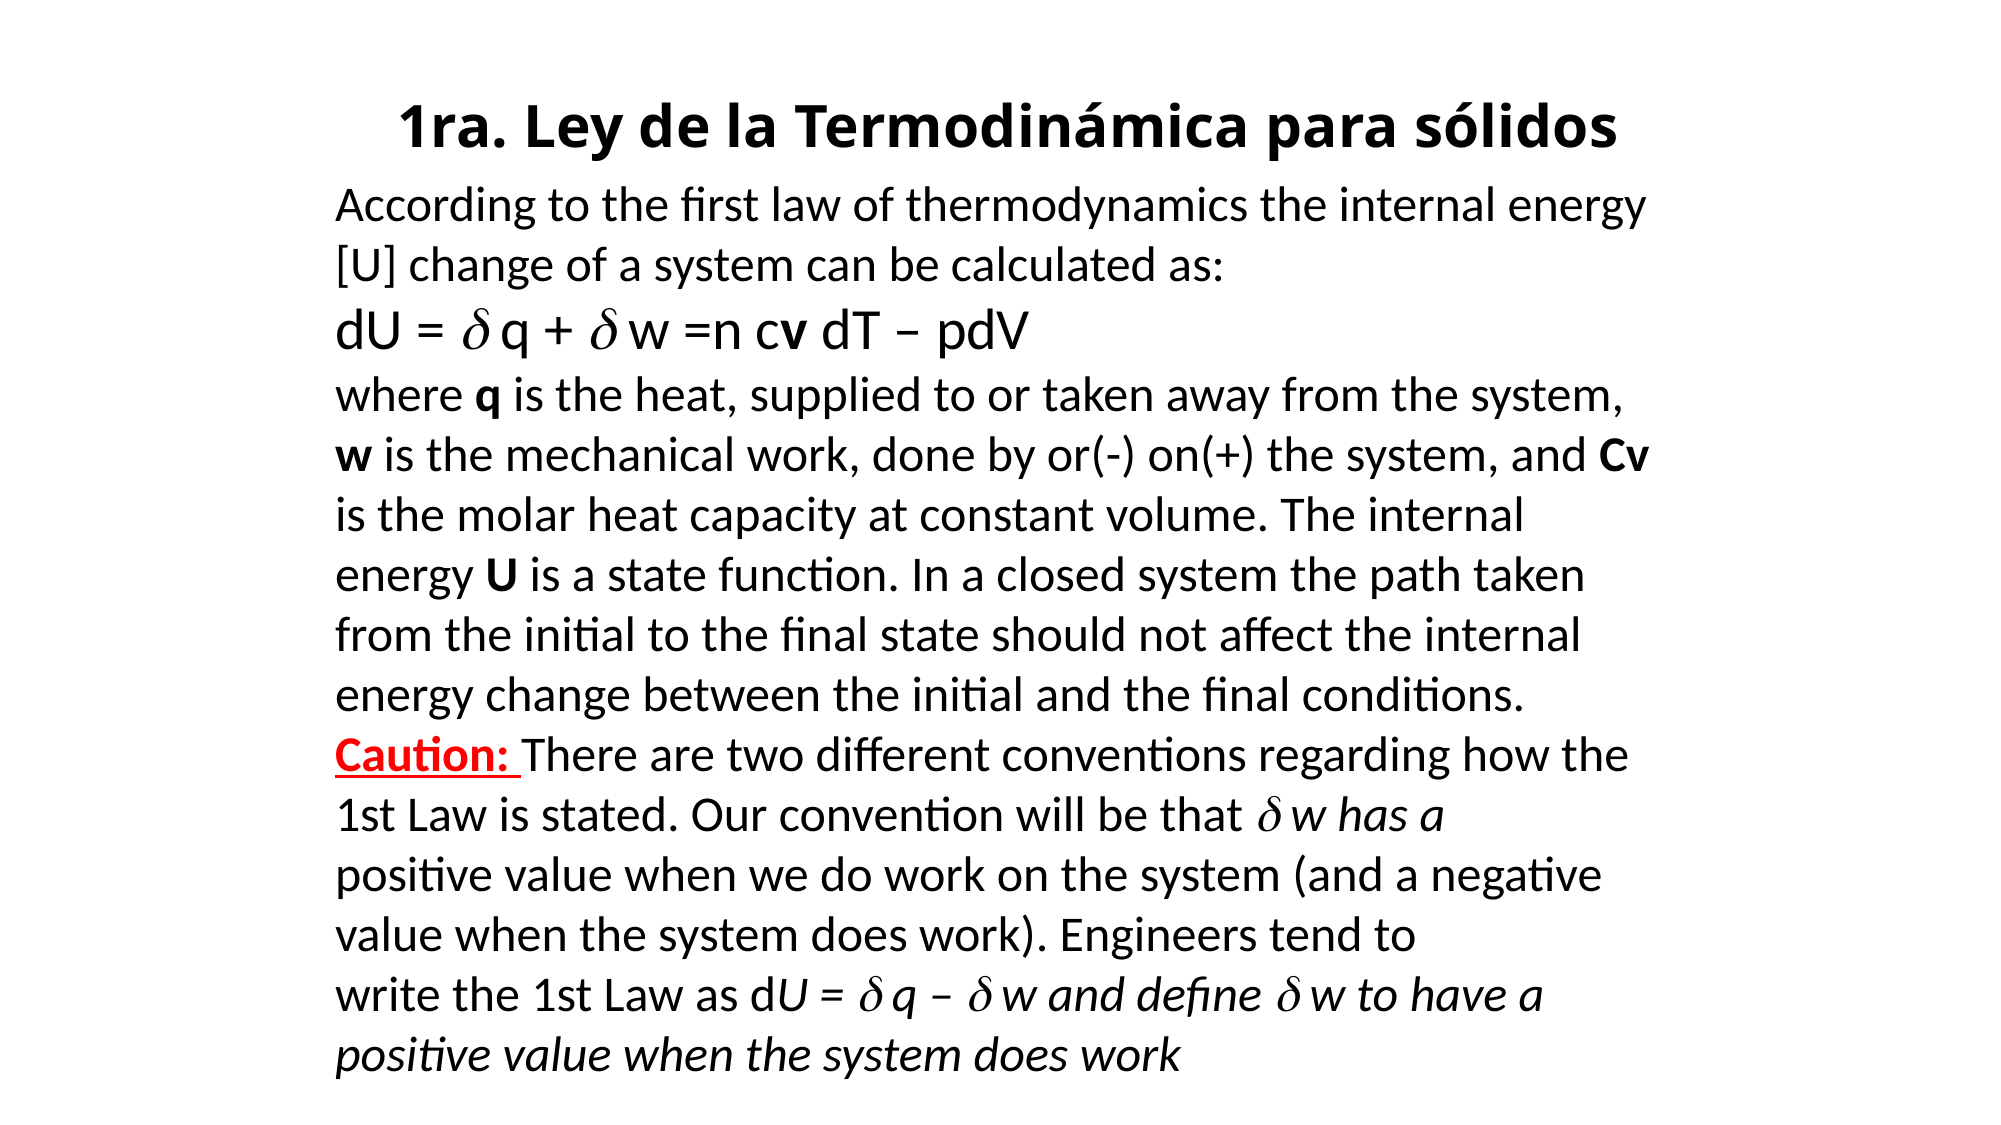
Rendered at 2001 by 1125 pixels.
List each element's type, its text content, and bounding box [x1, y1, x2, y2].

text_box According to the first law of thermodynamics the internal energy [U] change of a system can be calculated as: dU =  q +  w =n cv dT – pdV where q is the heat, supplied to or taken away from the system, w is the mechanical work, done by or(-) on(+) the system, and Cv is the molar heat capacity at constant volume. The internal energy U is a state function. In a closed system the path taken from the initial to the final state should not affect the internal energy change between the initial and the final conditions. Caution: There are two different conventions regarding how the 1st Law is stated. Our convention will be that  w has a positive value when we do work on the system (and a negative value when the system does work). Engineers tend to write the 1st Law as dU =  q –  w and define  w to have a positive value when the system does work [320, 164, 1680, 1125]
title 1ra. Ley de la Termodinámica para sólidos [378, 26, 1654, 164]
